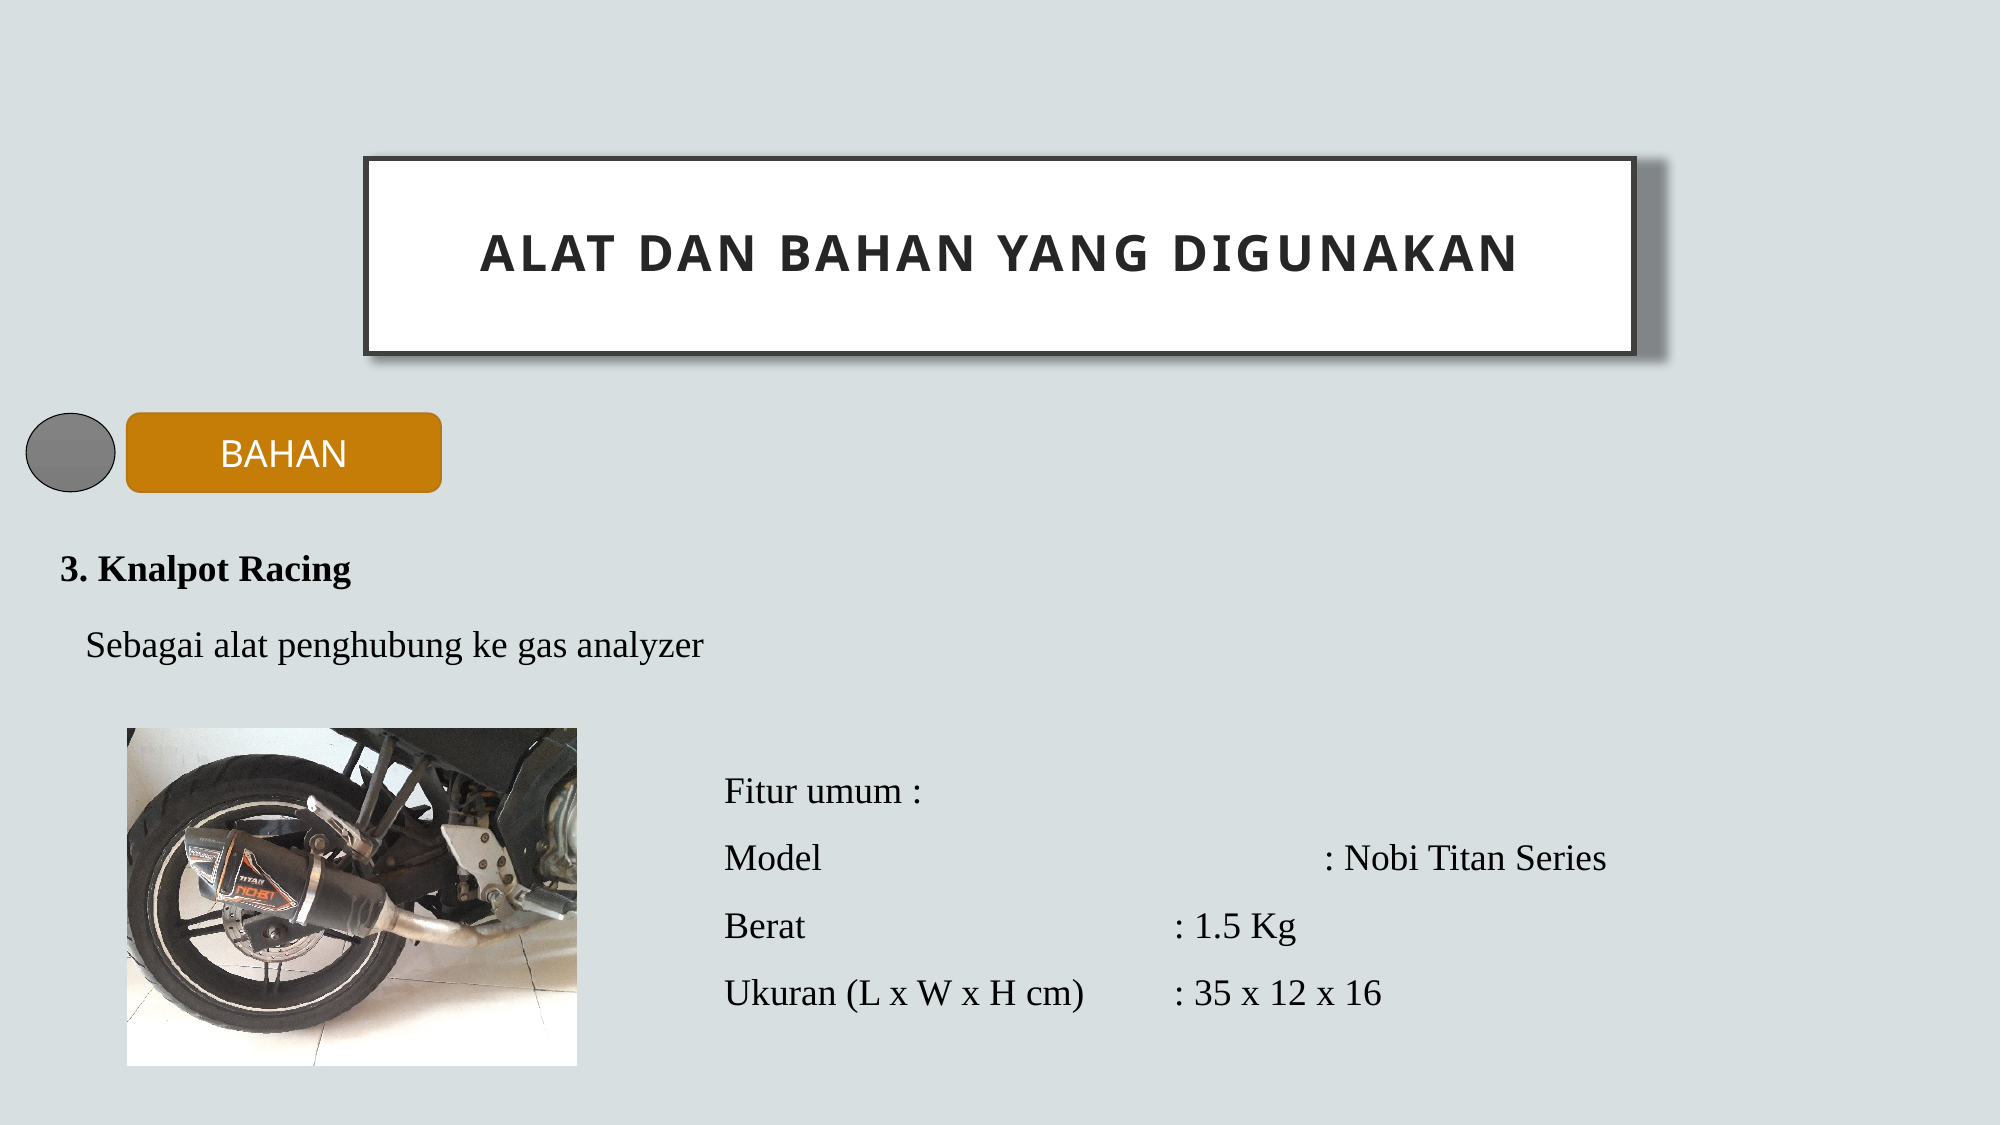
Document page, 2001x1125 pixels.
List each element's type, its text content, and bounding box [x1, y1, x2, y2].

title Alat dan Bahan yang digunakan [363, 156, 1637, 356]
text_box Fitur umum : Model : Nobi Titan Series Berat : 1.5 Kg Ukuran (L x W x H cm) : 35 x 12 x 16 [709, 735, 1710, 1021]
text_box [25, 412, 116, 493]
picture [126, 728, 577, 1066]
text_box Sebagai alat penghubung ke gas analyzer [70, 589, 785, 673]
text_box 3. Knalpot Racing [45, 513, 716, 597]
text_box BAHAN [125, 412, 442, 493]
